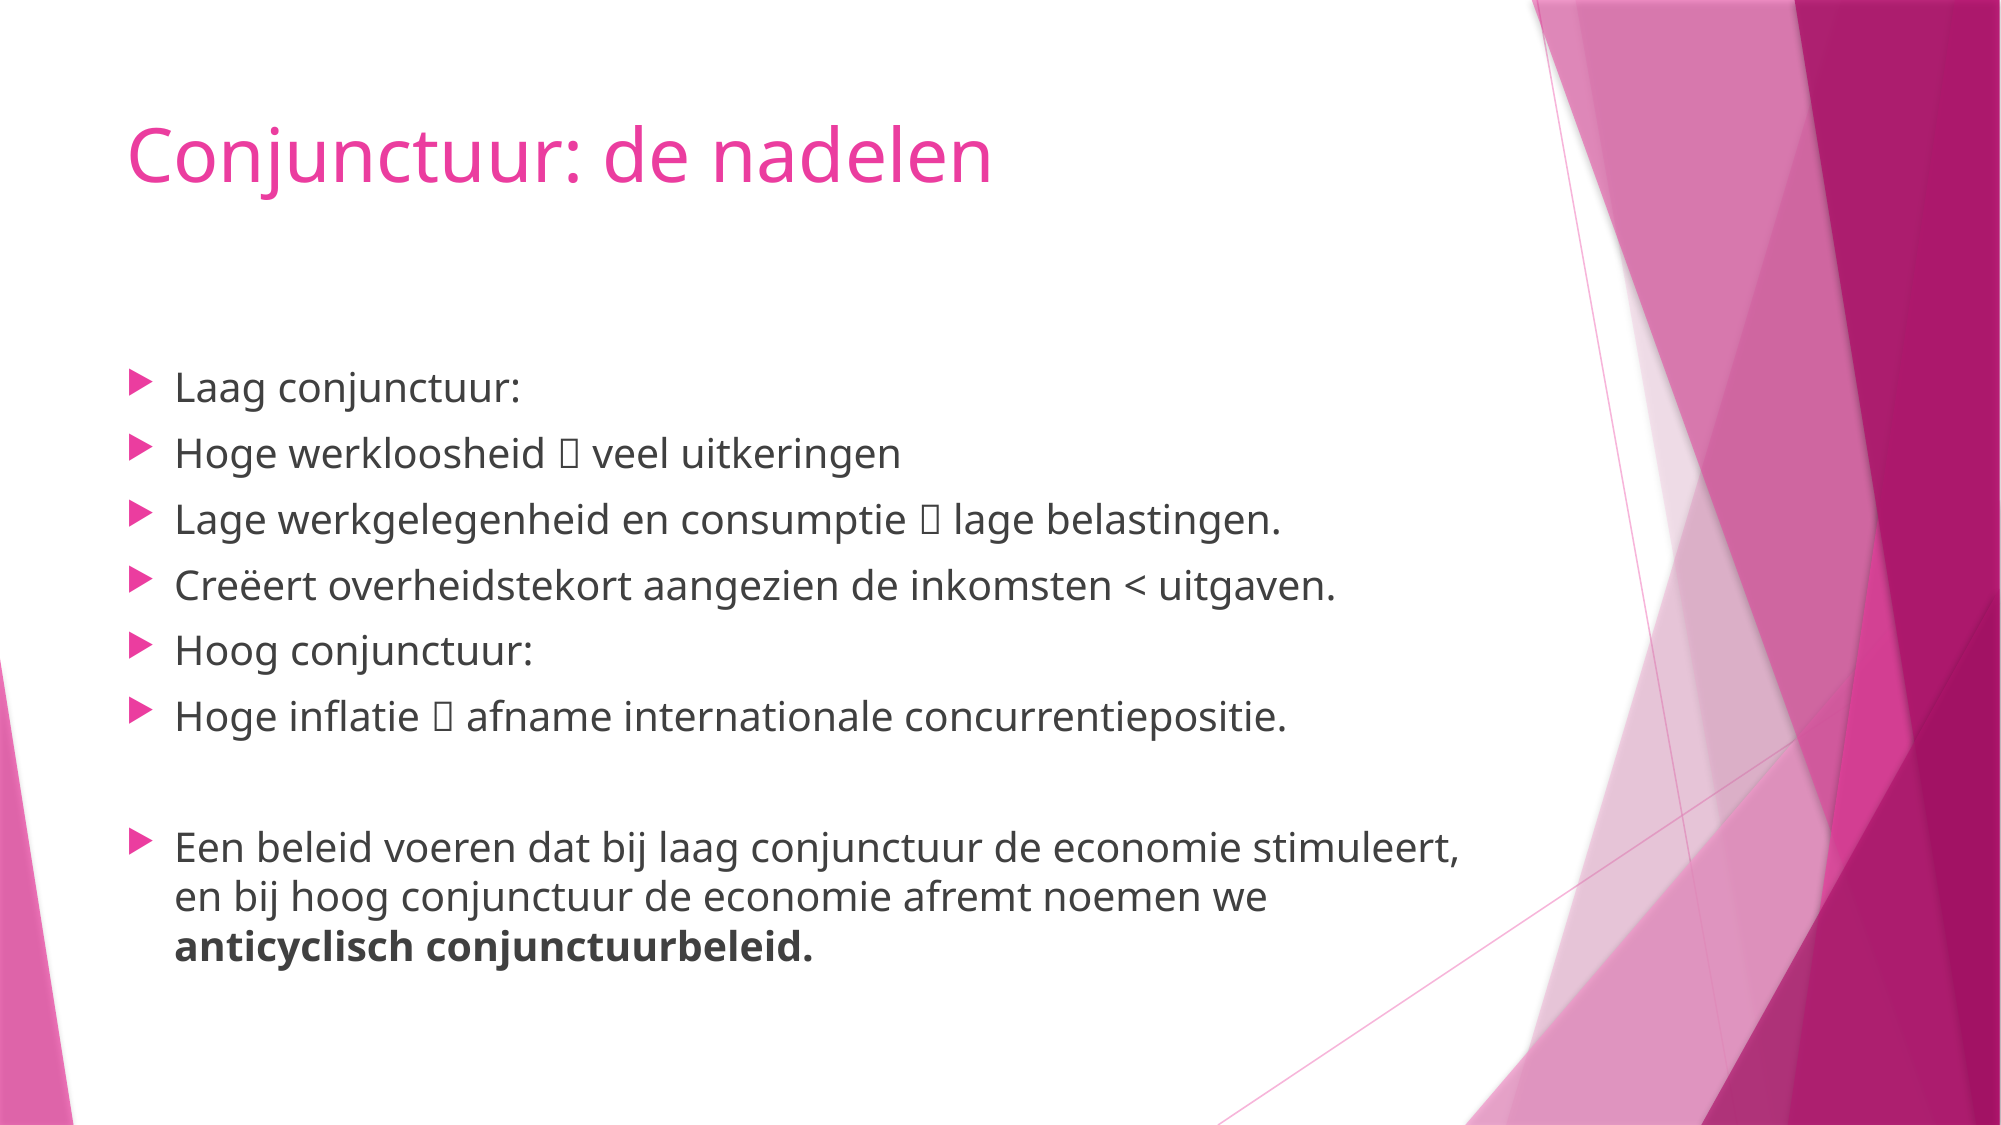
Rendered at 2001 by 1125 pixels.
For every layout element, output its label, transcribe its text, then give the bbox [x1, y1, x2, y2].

list Laag conjunctuur: Hoge werkloosheid  veel uitkeringen Lage werkgelegenheid en consumptie  lage belastingen. Creëert overheidstekort aangezien de inkomsten < uitgaven. Hoog conjunctuur: Hoge inflatie  afname internationale concurrentiepositie. Een beleid voeren dat bij laag conjunctuur de economie stimuleert, en bij hoog conjunctuur de economie afremt noemen we anticyclisch conjunctuurbeleid. [111, 354, 1522, 992]
title Conjunctuur: de nadelen [111, 99, 1522, 317]
